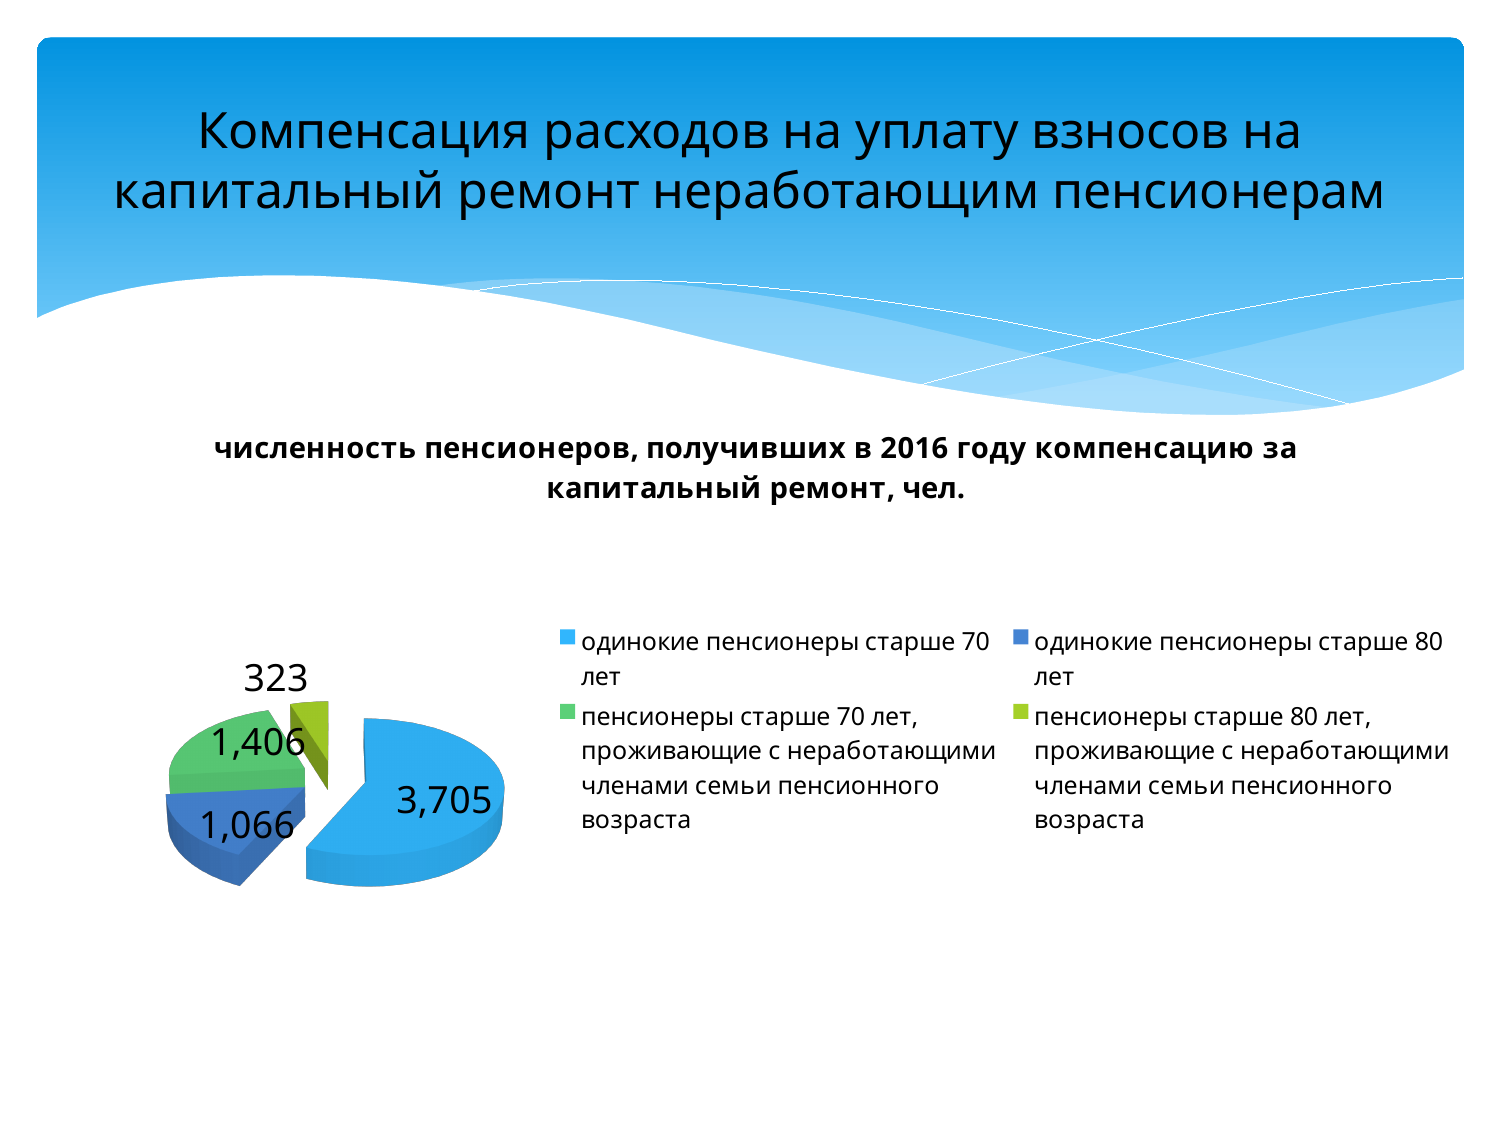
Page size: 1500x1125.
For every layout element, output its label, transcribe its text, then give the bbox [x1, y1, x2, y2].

title Компенсация расходов на уплату взносов на капитальный ремонт неработающим пенсионерам [75, 55, 1425, 261]
chart [41, 396, 1471, 1065]
